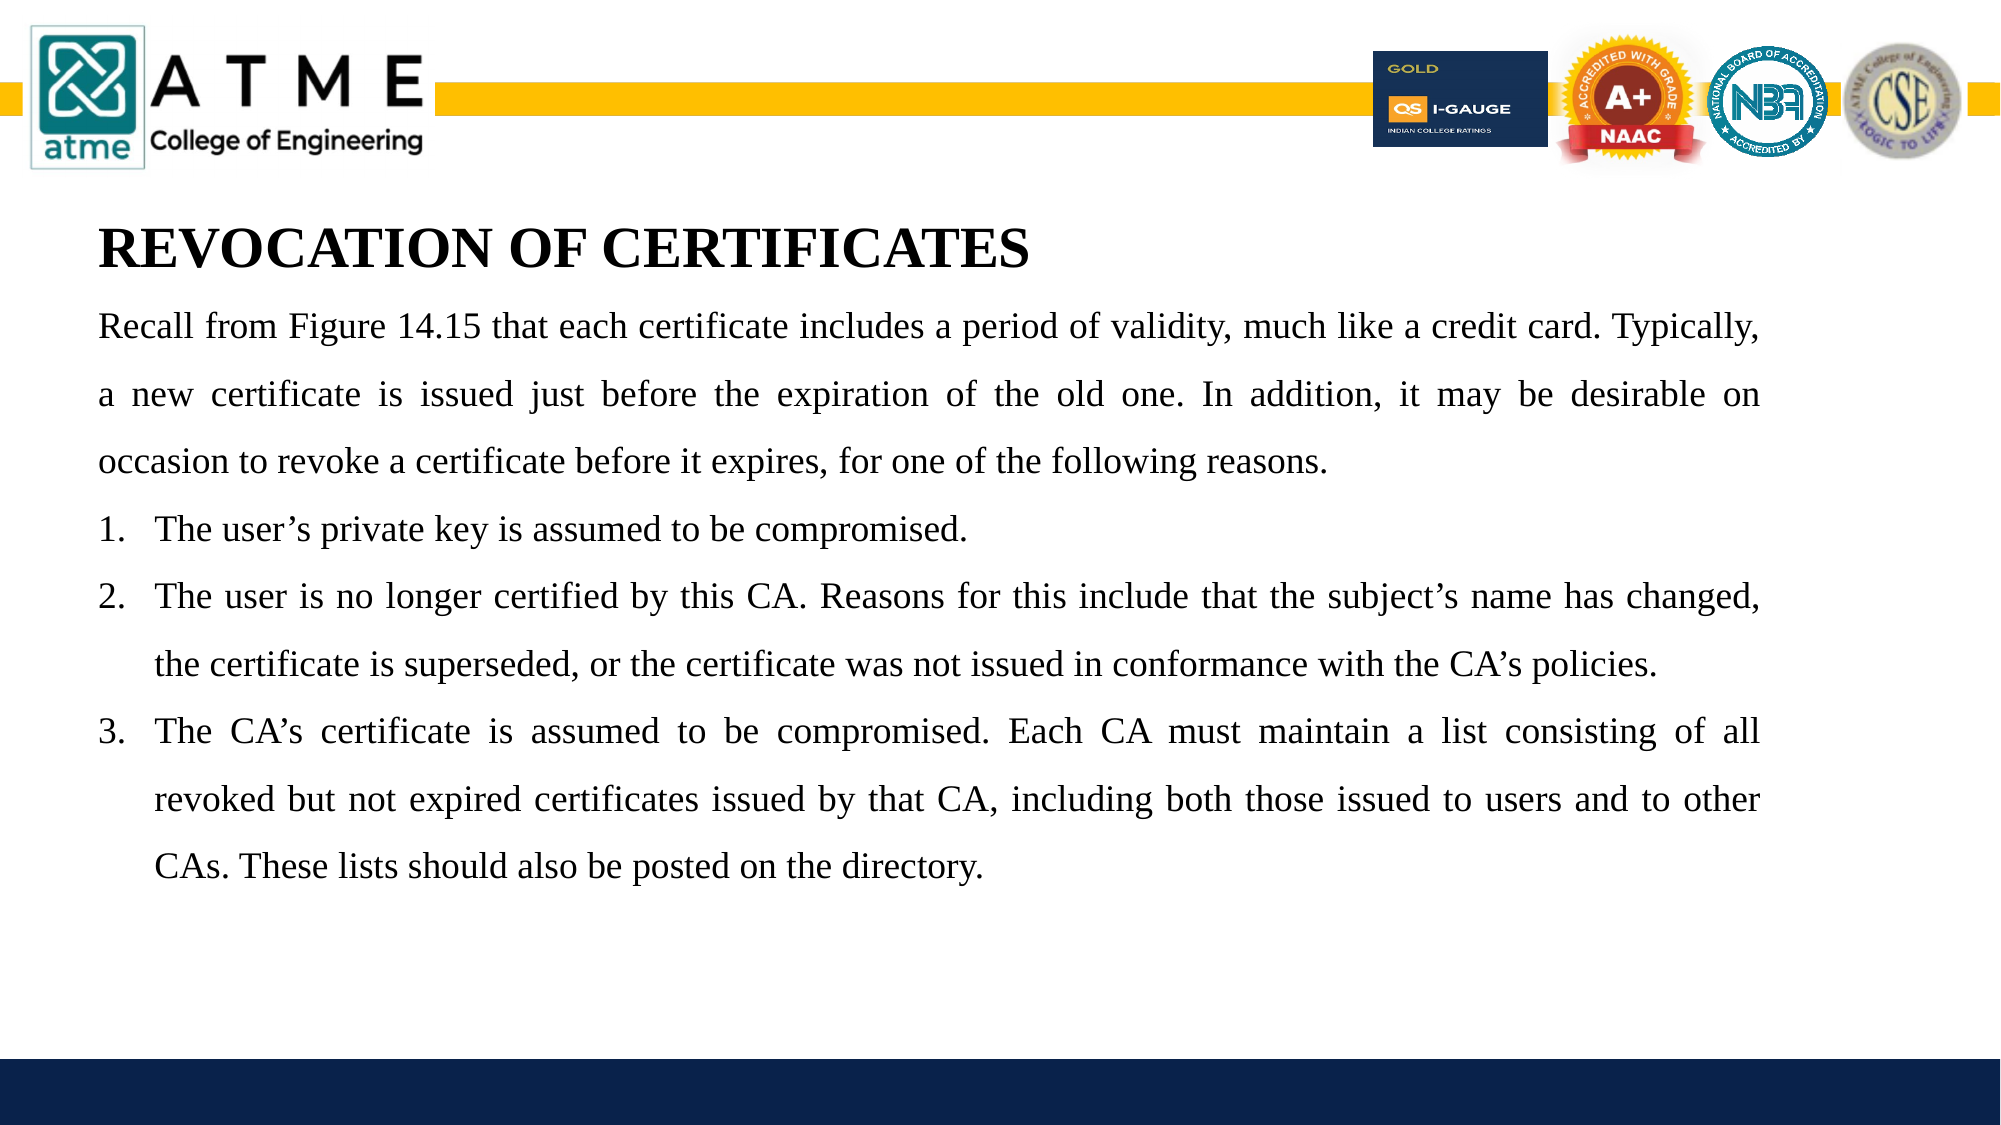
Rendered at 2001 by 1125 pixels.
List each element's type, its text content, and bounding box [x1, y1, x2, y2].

picture [1840, 26, 1968, 176]
picture [0, 1059, 2001, 1125]
picture [1373, 20, 1828, 166]
text_box REVOCATION OF CERTIFICATES Recall from Figure 14.15 that each certificate includes a period of validity, much like a credit card. Typically, a new certificate is issued just before the expiration of the old one. In addition, it may be desirable on occasion to revoke a certificate before it expires, for one of the following reasons. The user’s private key is assumed to be compromised. The user is no longer certified by this CA. Reasons for this include that the subject’s name has changed, the certificate is superseded, or the certificate was not issued in conformance with the CA’s policies. The CA’s certificate is assumed to be compromised. Each CA must maintain a list consisting of all revoked but not expired certificates issued by that CA, including both those issued to users and to other CAs. These lists should also be posted on the directory. [83, 166, 1778, 894]
picture [22, 15, 435, 178]
